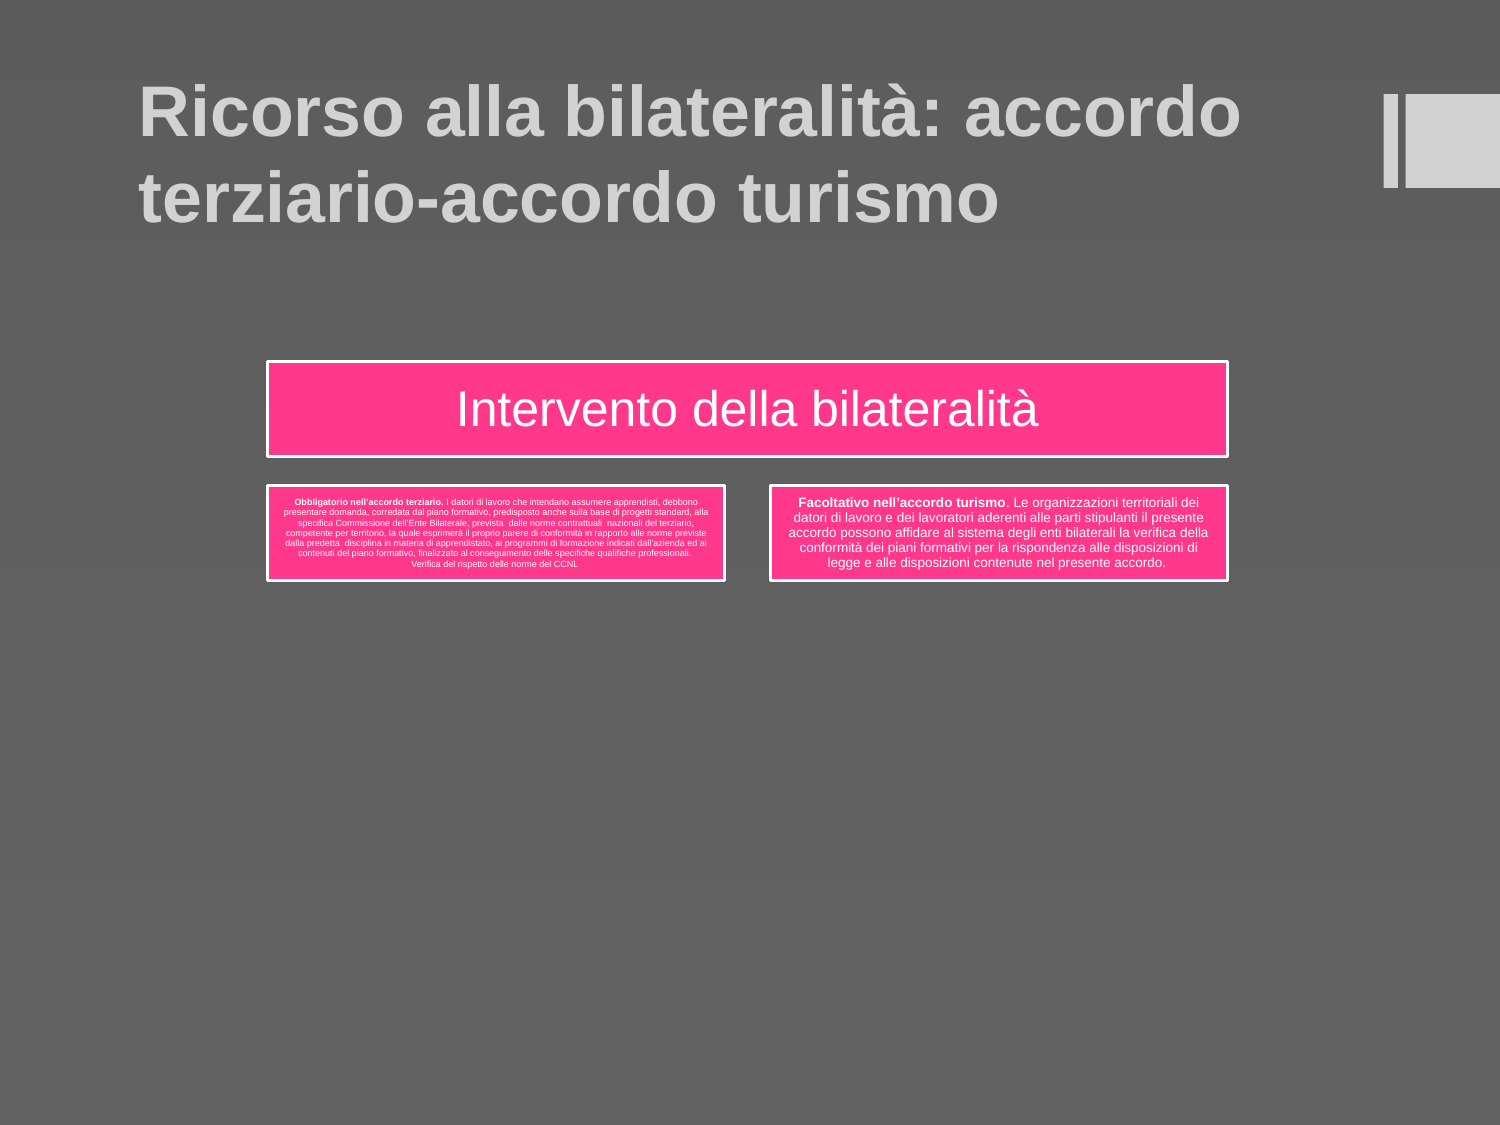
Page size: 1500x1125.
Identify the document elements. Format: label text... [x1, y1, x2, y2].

title Ricorso alla bilateralità: accordo terziario-accordo turismo [123, 54, 1324, 244]
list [146, 361, 1348, 953]
